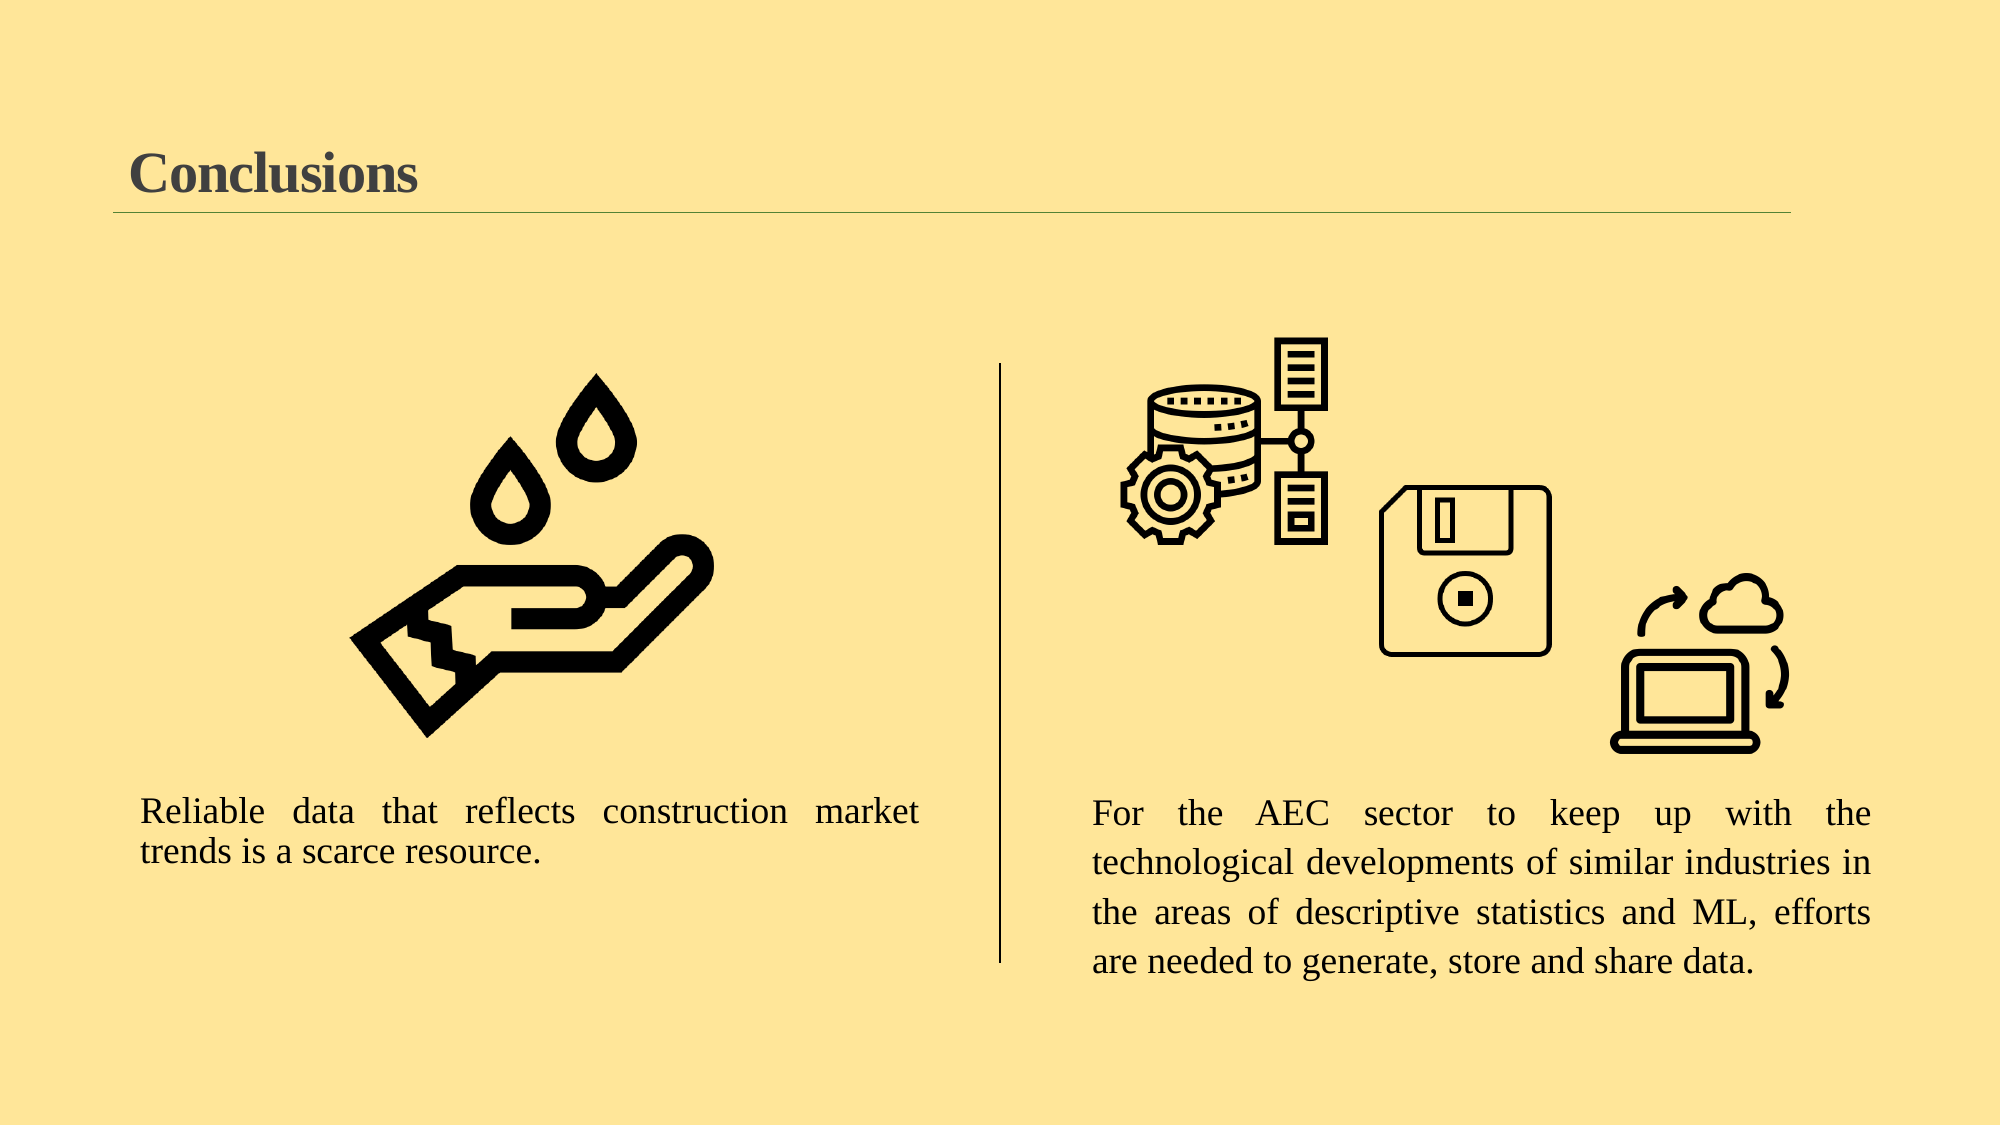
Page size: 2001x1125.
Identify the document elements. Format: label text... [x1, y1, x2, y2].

text_box For the AEC sector to keep up with the technological developments of similar industries in the areas of descriptive statistics and ML, efforts are needed to generate, store and share data. [1077, 775, 1888, 950]
text_box Reliable data that reflects construction market trends is a scarce resource. [125, 783, 936, 958]
picture [348, 373, 714, 738]
text_box Conclusions [113, 0, 1764, 211]
picture [1343, 449, 1587, 692]
picture [1117, 334, 1331, 548]
picture [1606, 570, 1792, 756]
